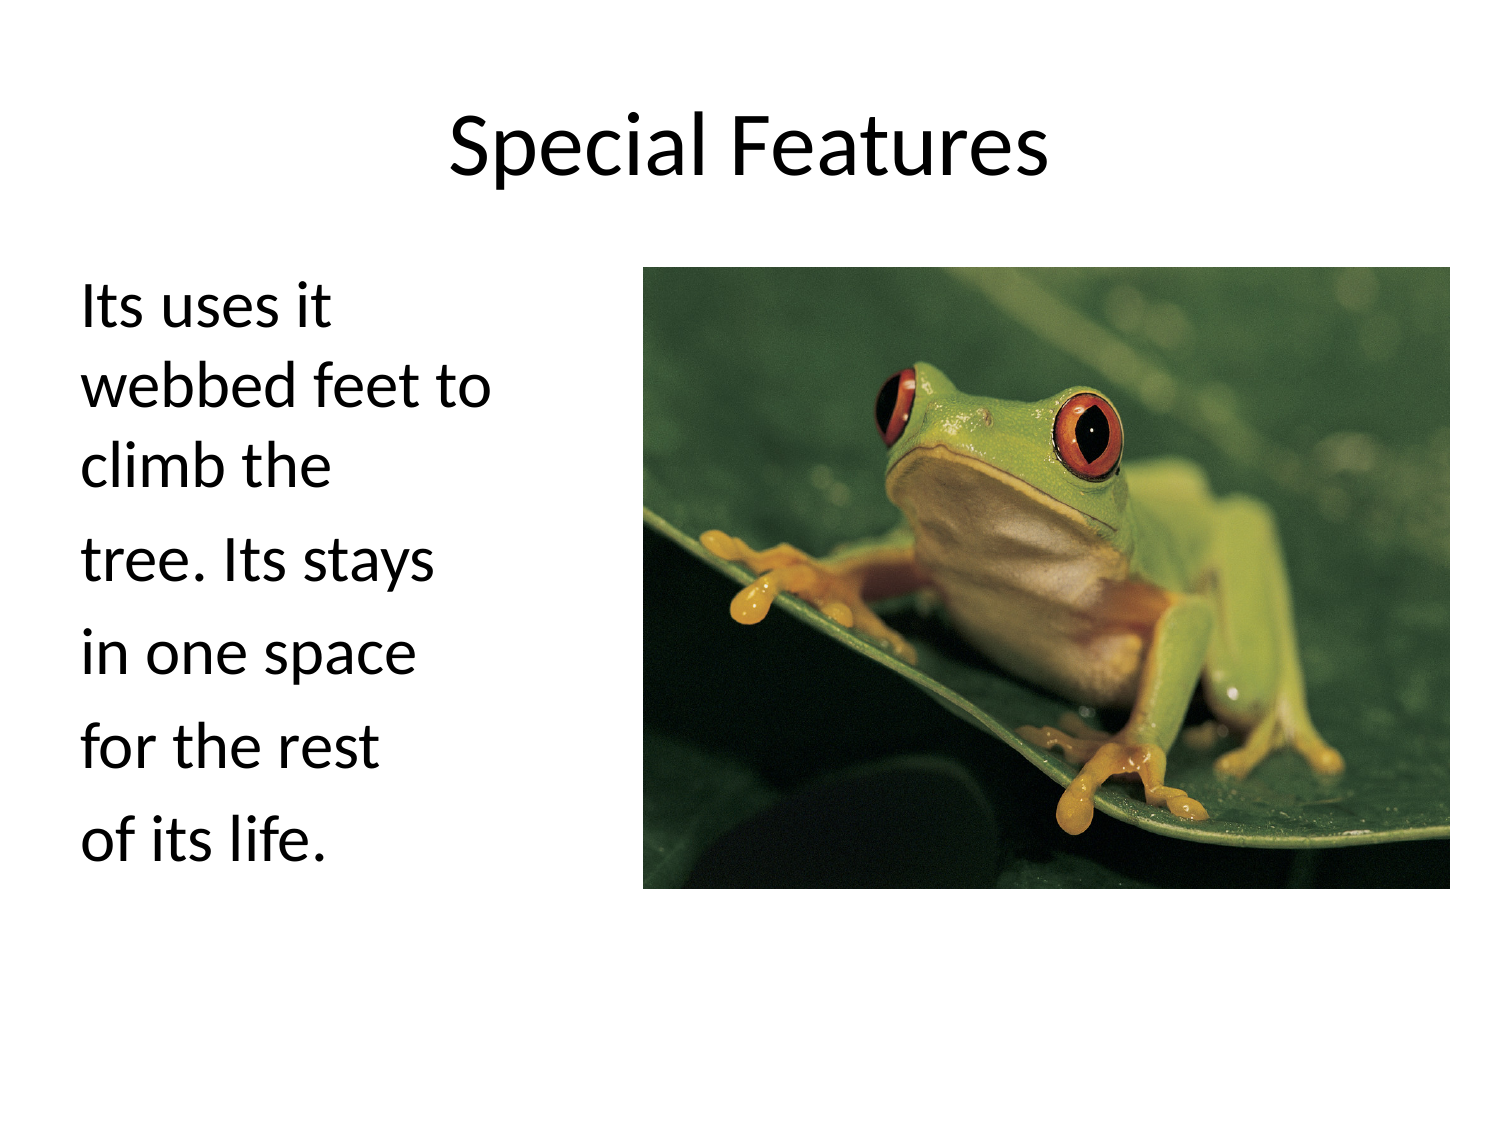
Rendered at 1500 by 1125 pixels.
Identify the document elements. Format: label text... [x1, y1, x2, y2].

title Special Features [75, 45, 1425, 233]
picture [643, 266, 1451, 889]
list Its uses it webbed feet to climb the tree. Its stays in one space for the rest of its life. [64, 253, 550, 889]
